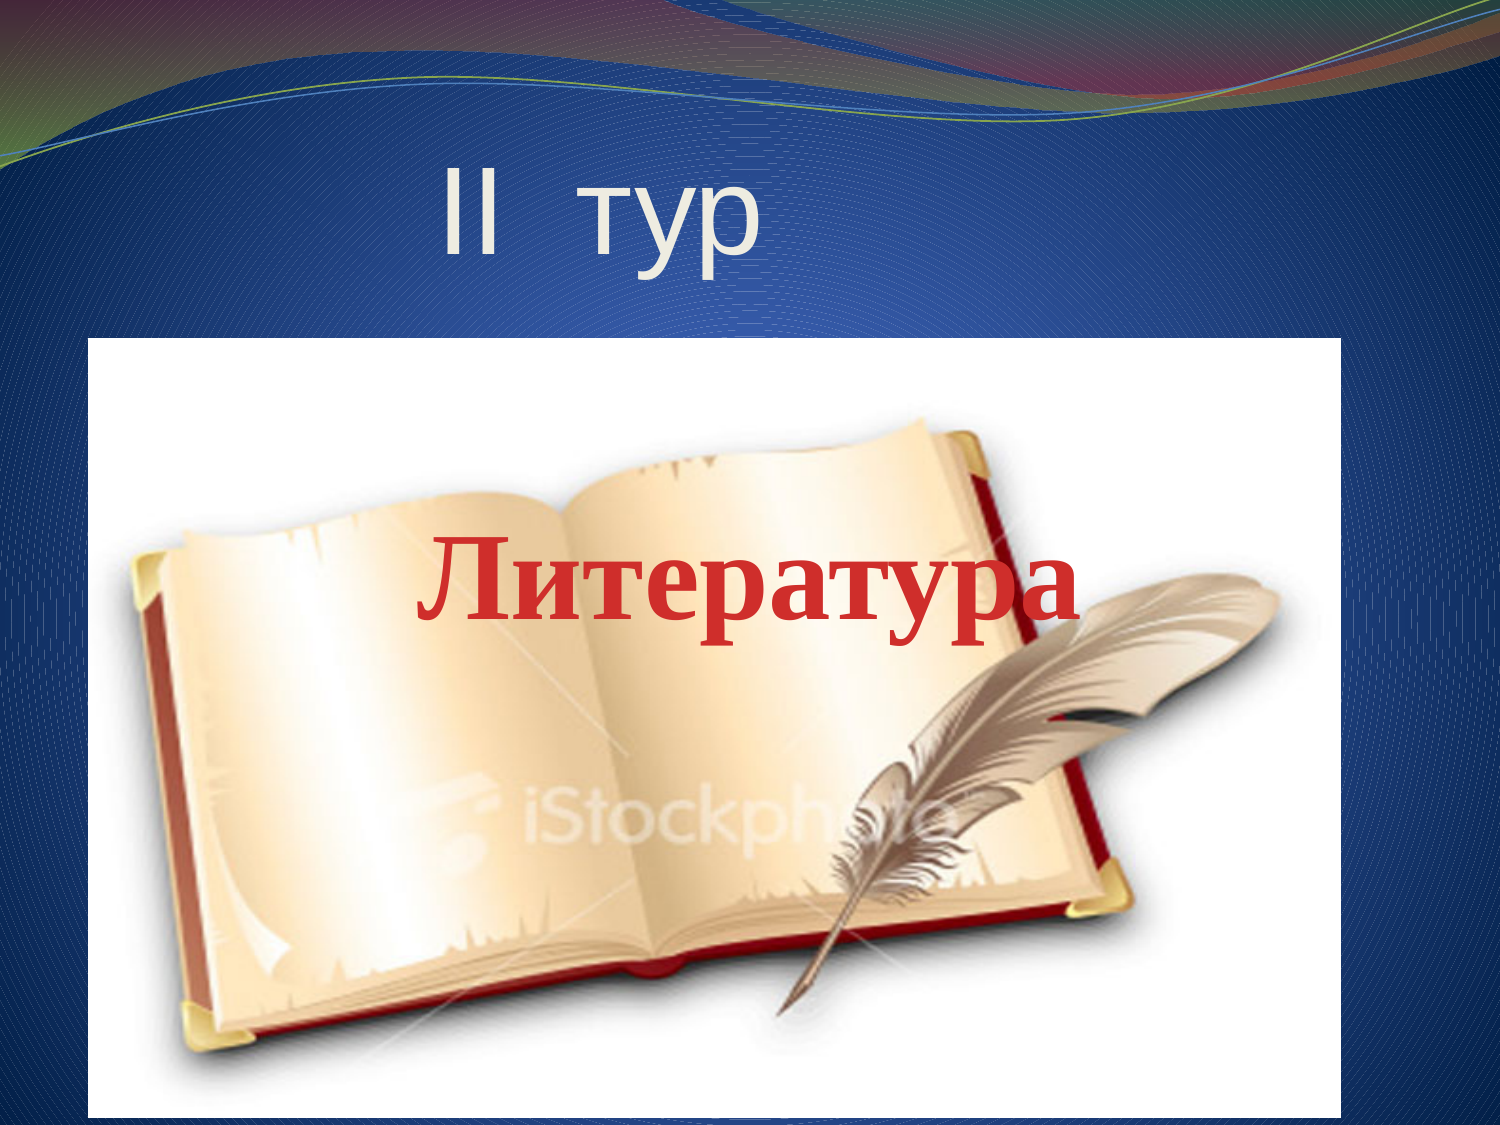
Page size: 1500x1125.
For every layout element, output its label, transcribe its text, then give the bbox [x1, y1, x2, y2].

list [88, 337, 1341, 1118]
title II тур [88, 19, 1439, 280]
